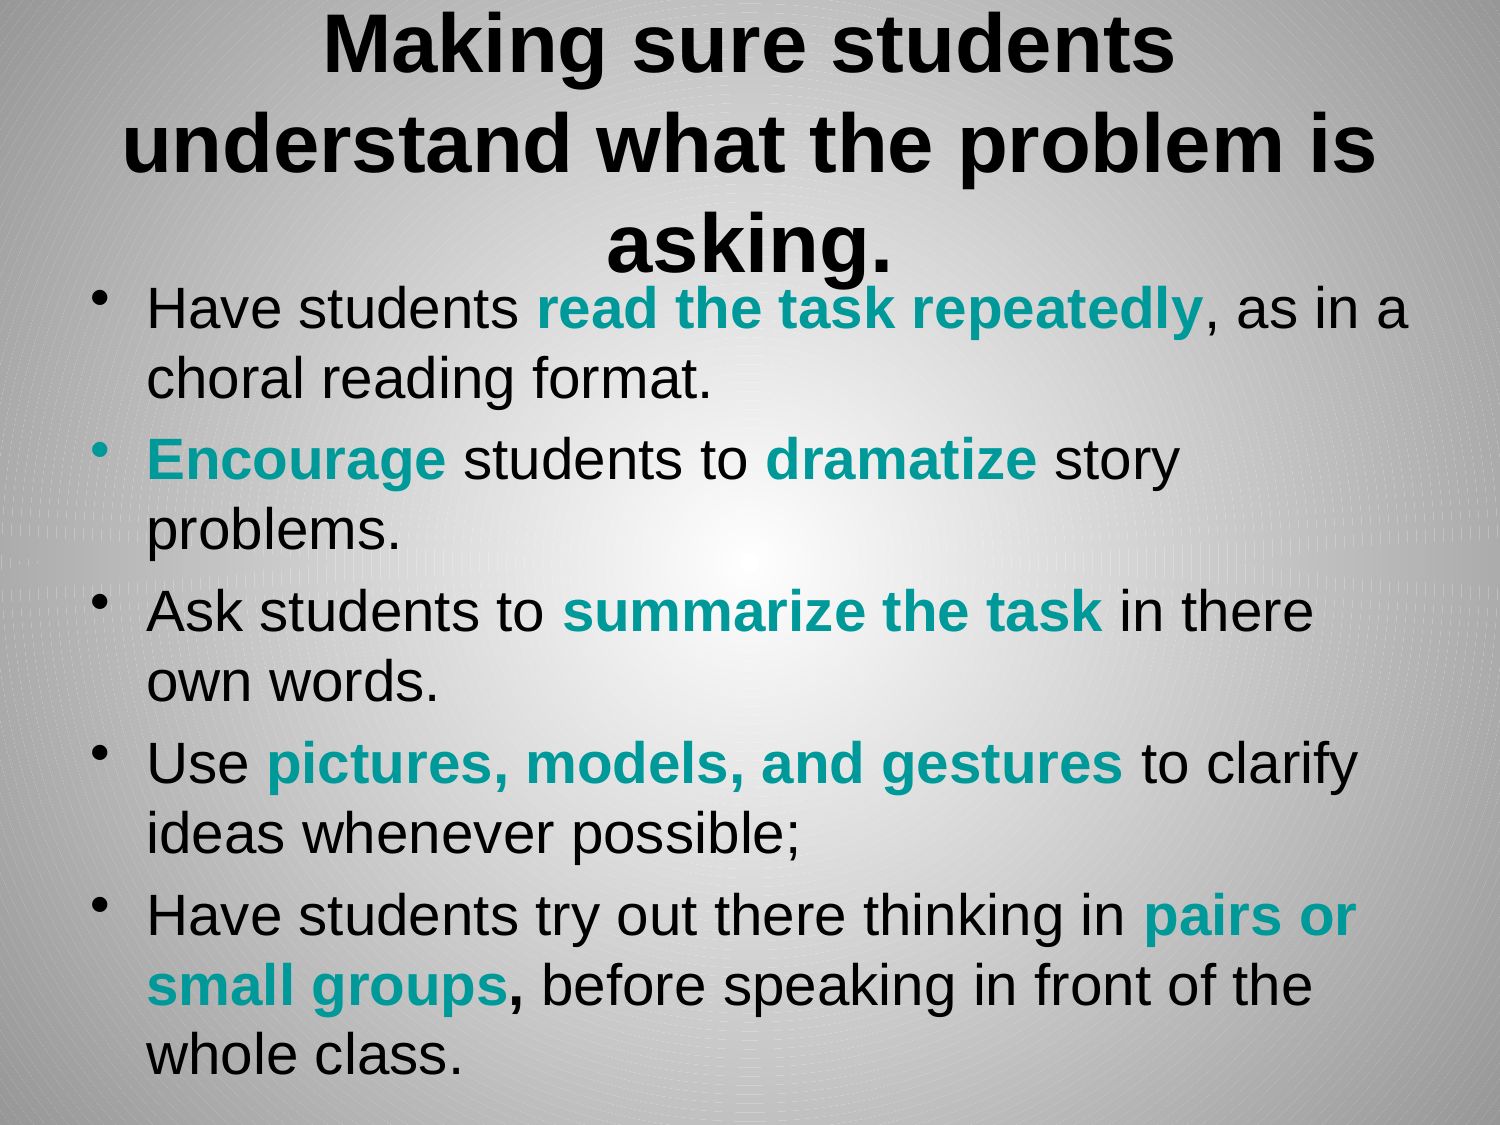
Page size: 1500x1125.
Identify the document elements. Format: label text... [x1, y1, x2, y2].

title Making sure students understand what the problem is asking. [74, 44, 1426, 233]
list Have students read the task repeatedly, as in a choral reading format. Encourage students to dramatize story problems. Ask students to summarize the task in there own words. Use pictures, models, and gestures to clarify ideas whenever possible; Have students try out there thinking in pairs or small groups, before speaking in front of the whole class. [74, 262, 1426, 1006]
